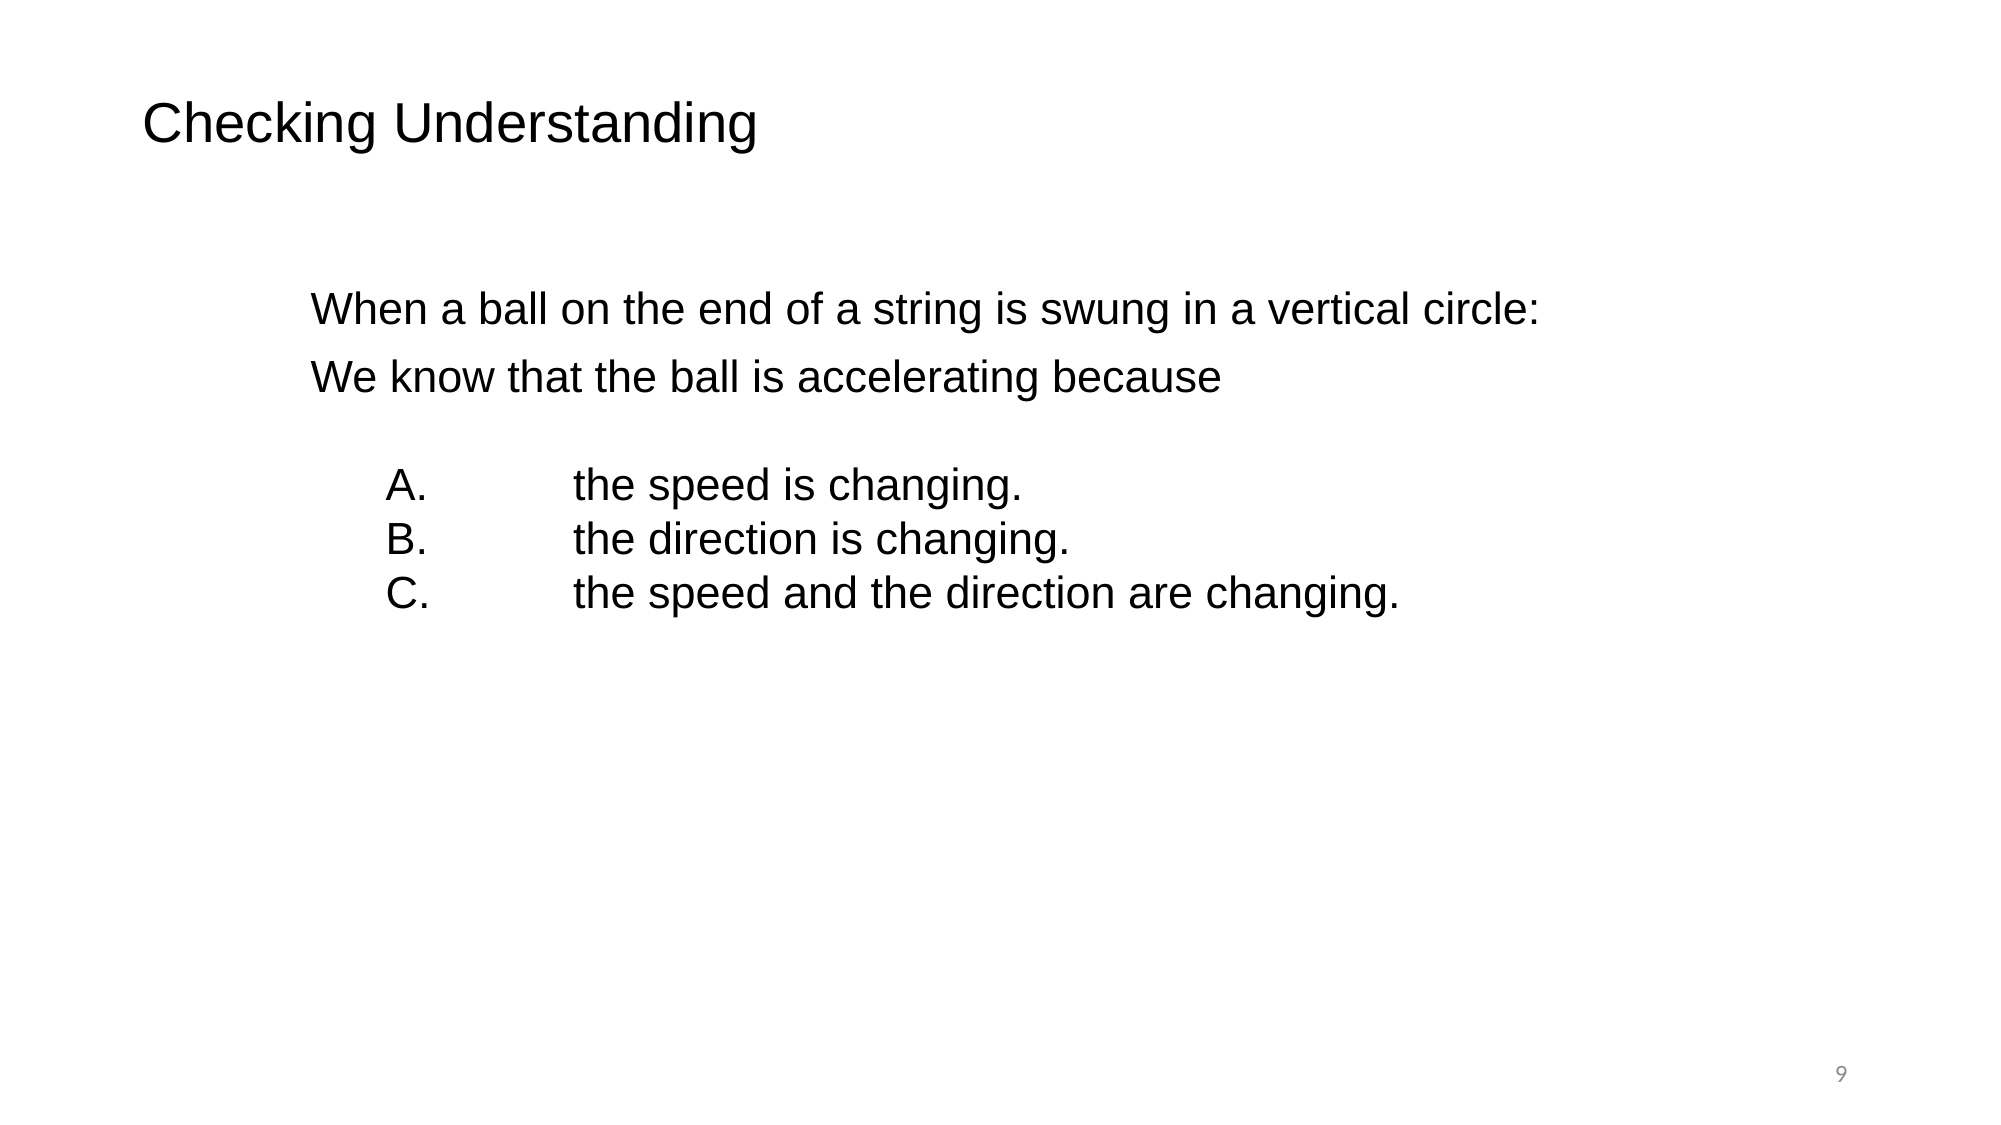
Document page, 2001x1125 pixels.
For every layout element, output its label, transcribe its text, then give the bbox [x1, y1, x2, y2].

slide_number 9 [1412, 1042, 1863, 1103]
text_box We know that the ball is accelerating because the speed is changing. the direction is changing. the speed and the direction are changing. [310, 347, 1562, 820]
text_box When a ball on the end of a string is swung in a vertical circle: [310, 279, 1610, 438]
text_box Checking Understanding [142, 86, 842, 184]
